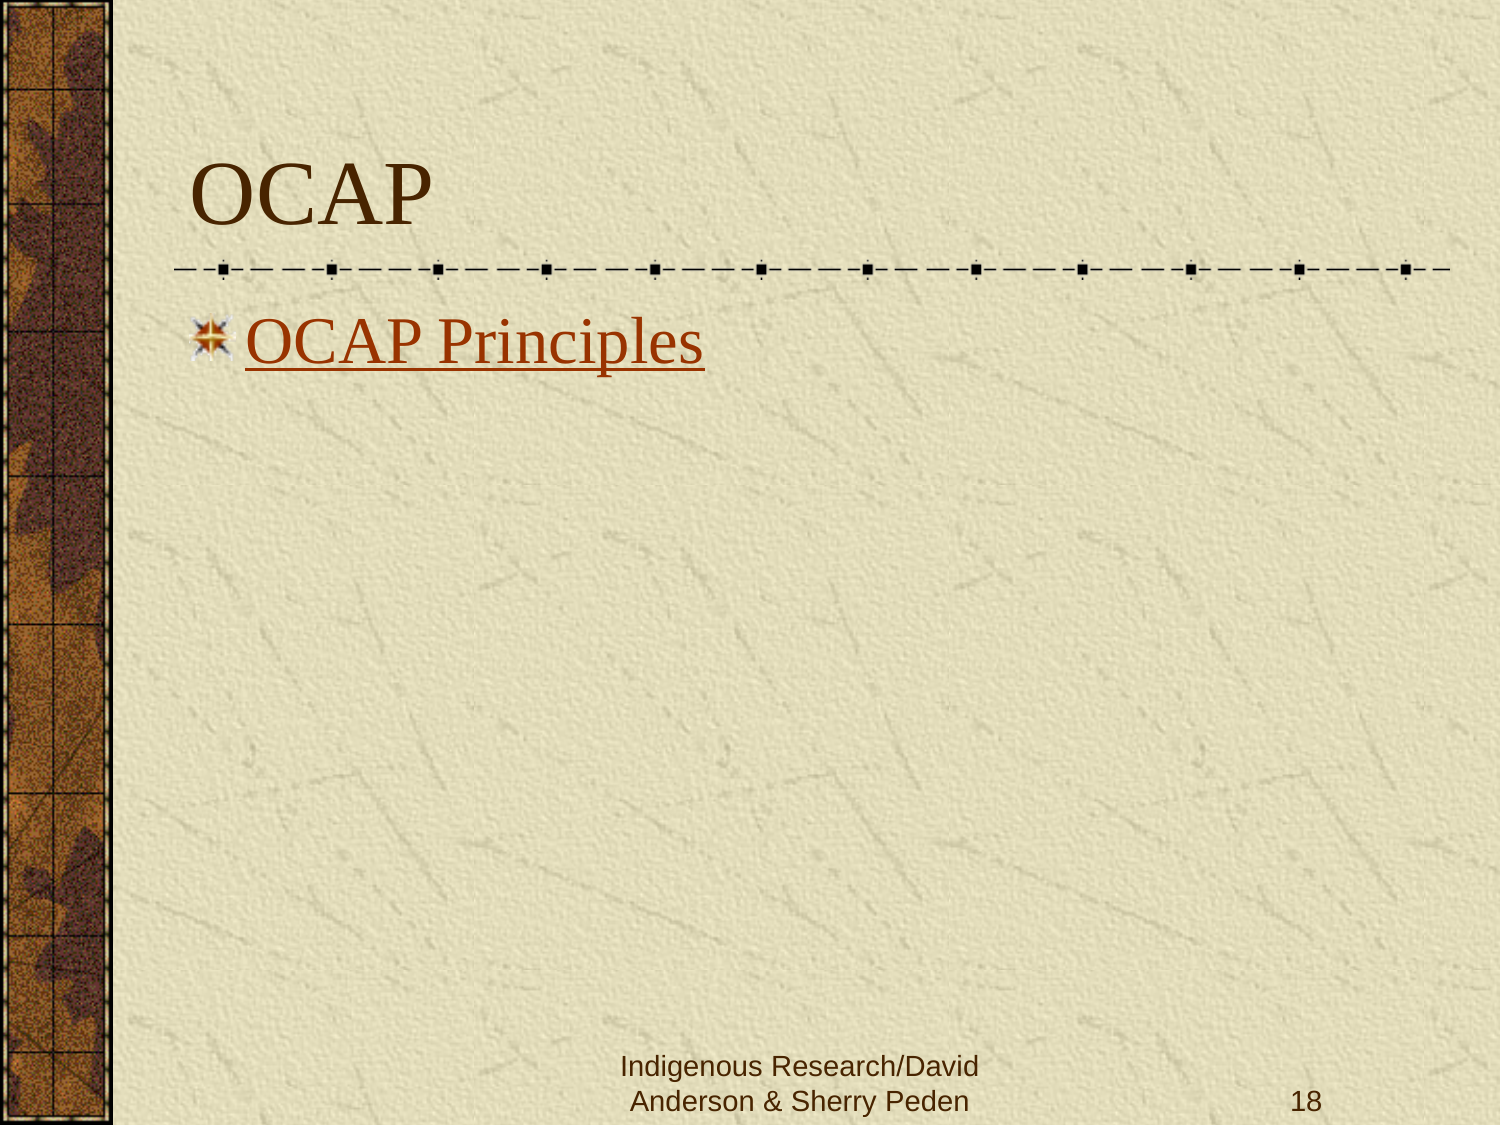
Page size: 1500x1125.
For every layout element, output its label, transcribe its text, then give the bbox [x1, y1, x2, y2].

title OCAP [174, 62, 1451, 251]
picture [0, 0, 1500, 1125]
footer Indigenous Research/David Anderson & Sherry Peden [562, 1049, 1038, 1125]
list OCAP Principles [173, 289, 1449, 965]
slide_number 18 [1149, 1049, 1463, 1125]
